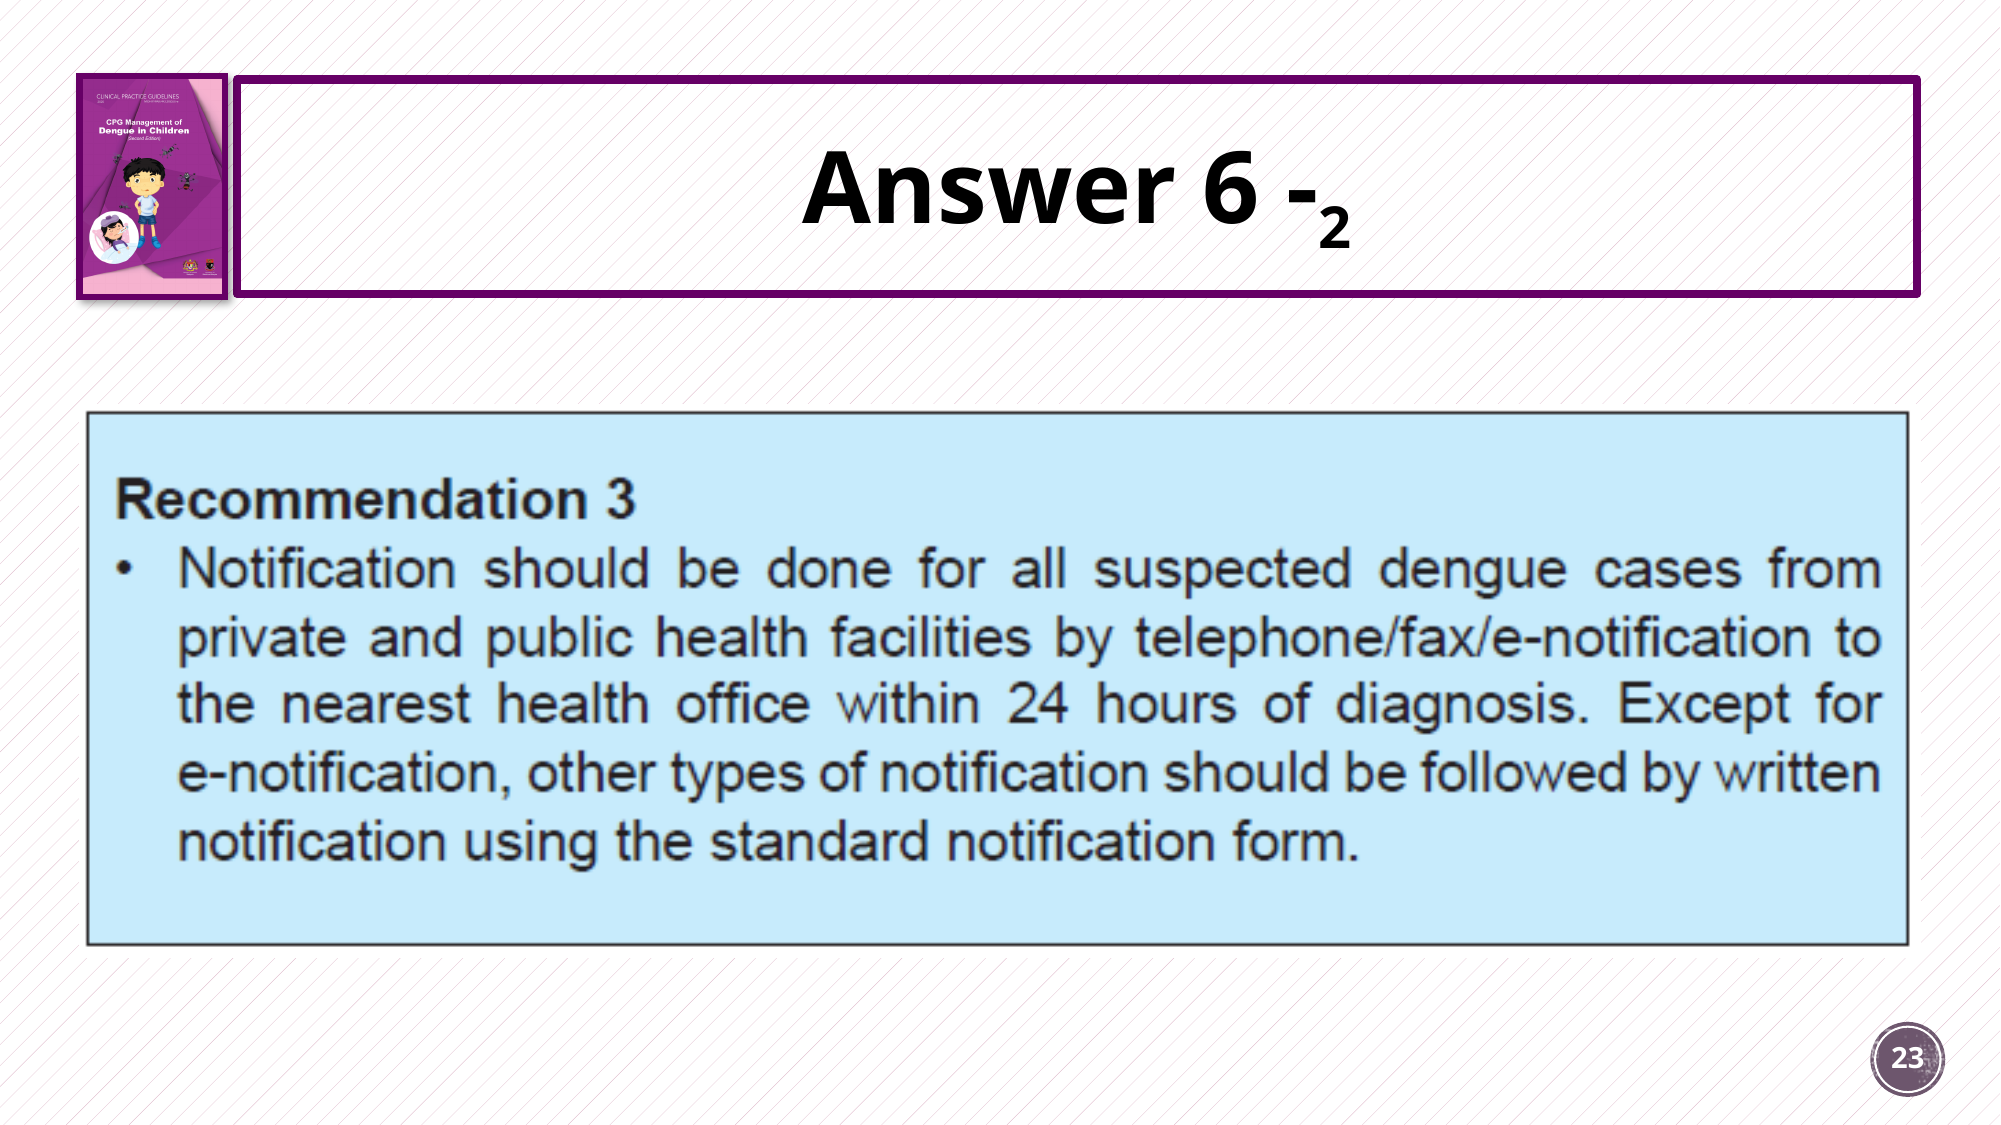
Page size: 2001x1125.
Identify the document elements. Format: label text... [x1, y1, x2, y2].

text_box Answer 6 -2 [237, 79, 1918, 294]
picture [83, 79, 222, 294]
slide_number 23 [1855, 1028, 1961, 1089]
picture [79, 405, 1920, 957]
